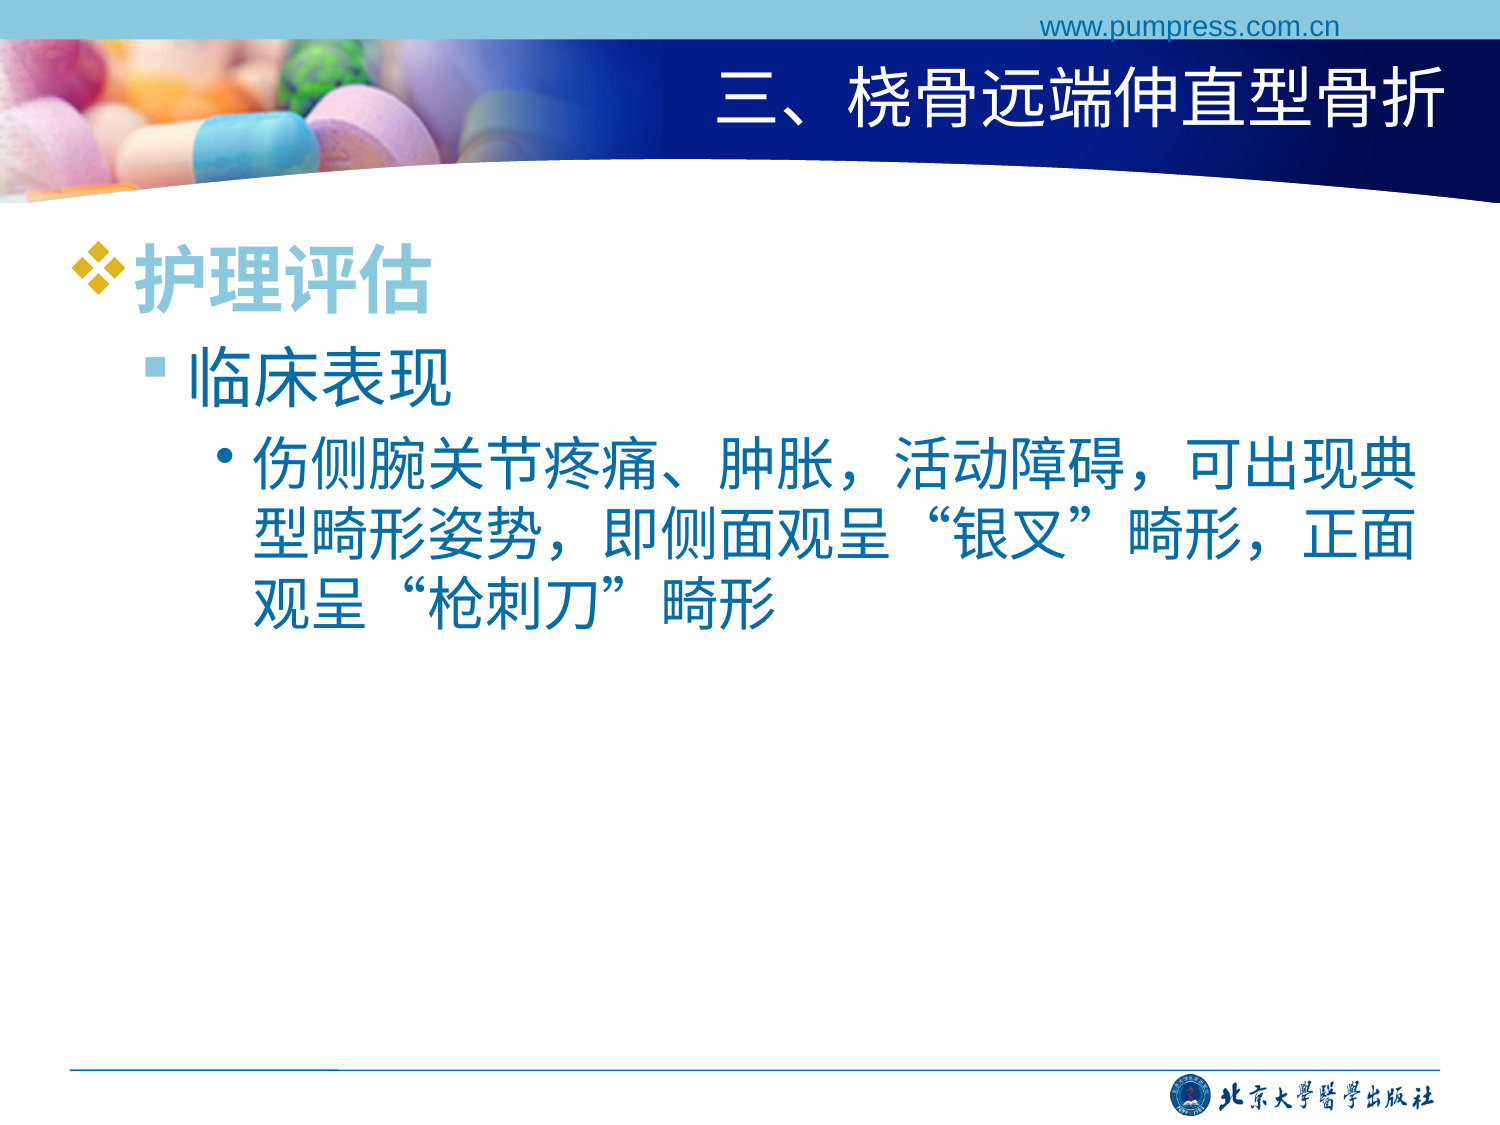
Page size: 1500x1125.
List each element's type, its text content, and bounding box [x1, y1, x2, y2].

list 护理评估 临床表现 伤侧腕关节疼痛、肿胀，活动障碍，可出现典型畸形姿势，即侧面观呈“银叉”畸形，正面观呈“枪刺刀”畸形 [49, 224, 1463, 1026]
title 三、桡骨远端伸直型骨折 [137, 49, 1463, 143]
picture [1170, 1074, 1436, 1118]
slide_number www.pumpress.com.cn [1025, 0, 1463, 38]
picture [0, 40, 1500, 203]
